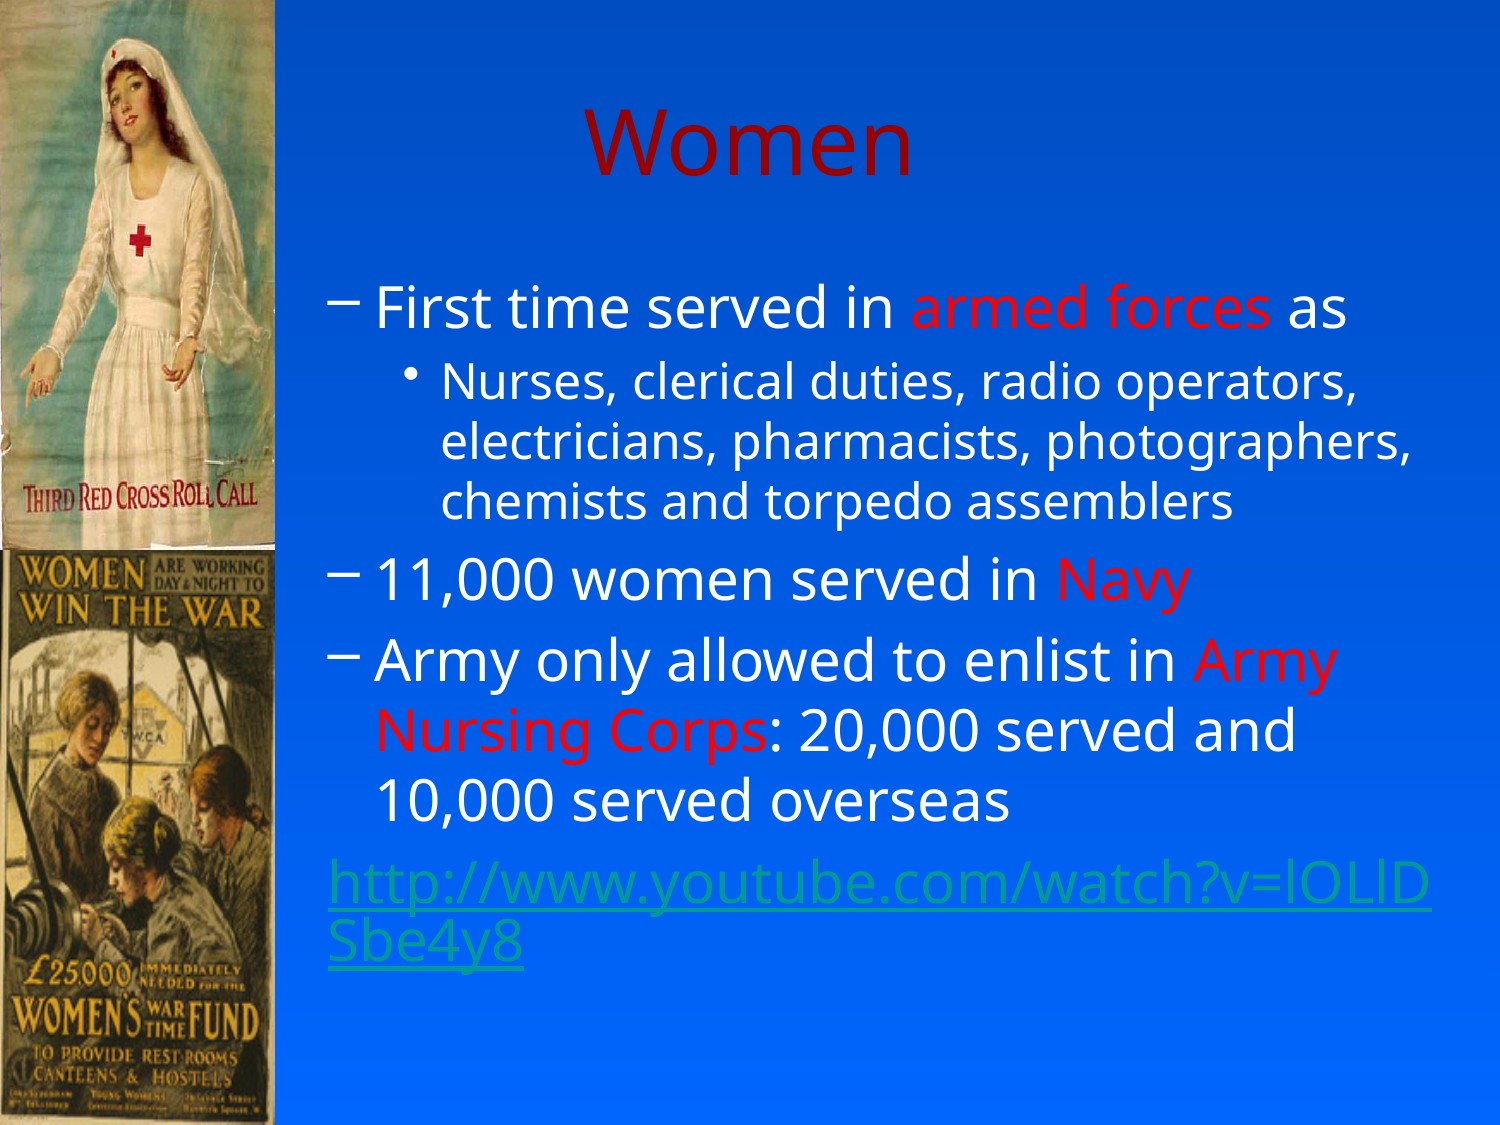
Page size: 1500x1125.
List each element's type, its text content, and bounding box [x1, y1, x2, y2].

title Women [279, 44, 1426, 233]
list First time served in armed forces as Nurses, clerical duties, radio operators, electricians, pharmacists, photographers, chemists and torpedo assemblers 11,000 women served in Navy Army only allowed to enlist in Army Nursing Corps: 20,000 served and 10,000 served overseas http://www.youtube.com/watch?v=lOLlDSbe4y8 [279, 262, 1463, 1006]
picture [0, 0, 276, 1125]
